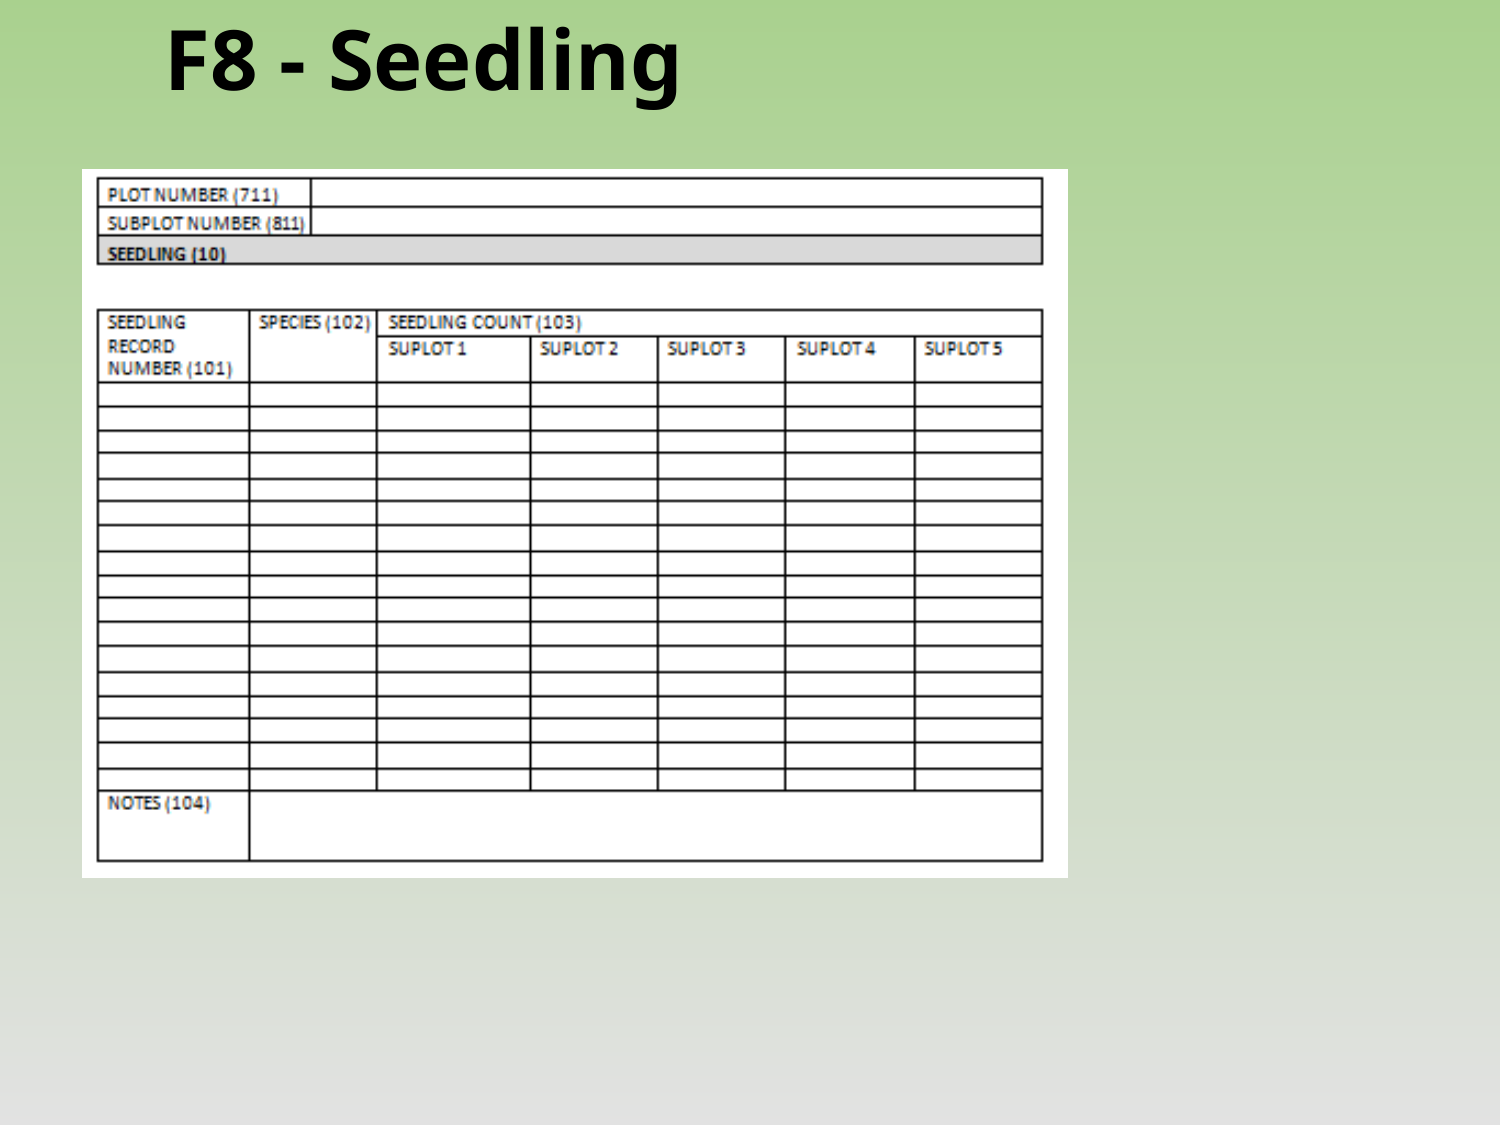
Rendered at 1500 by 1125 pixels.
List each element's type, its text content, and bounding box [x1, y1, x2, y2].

text_box F8 - Seedling [0, 0, 1150, 115]
picture [82, 169, 1068, 878]
